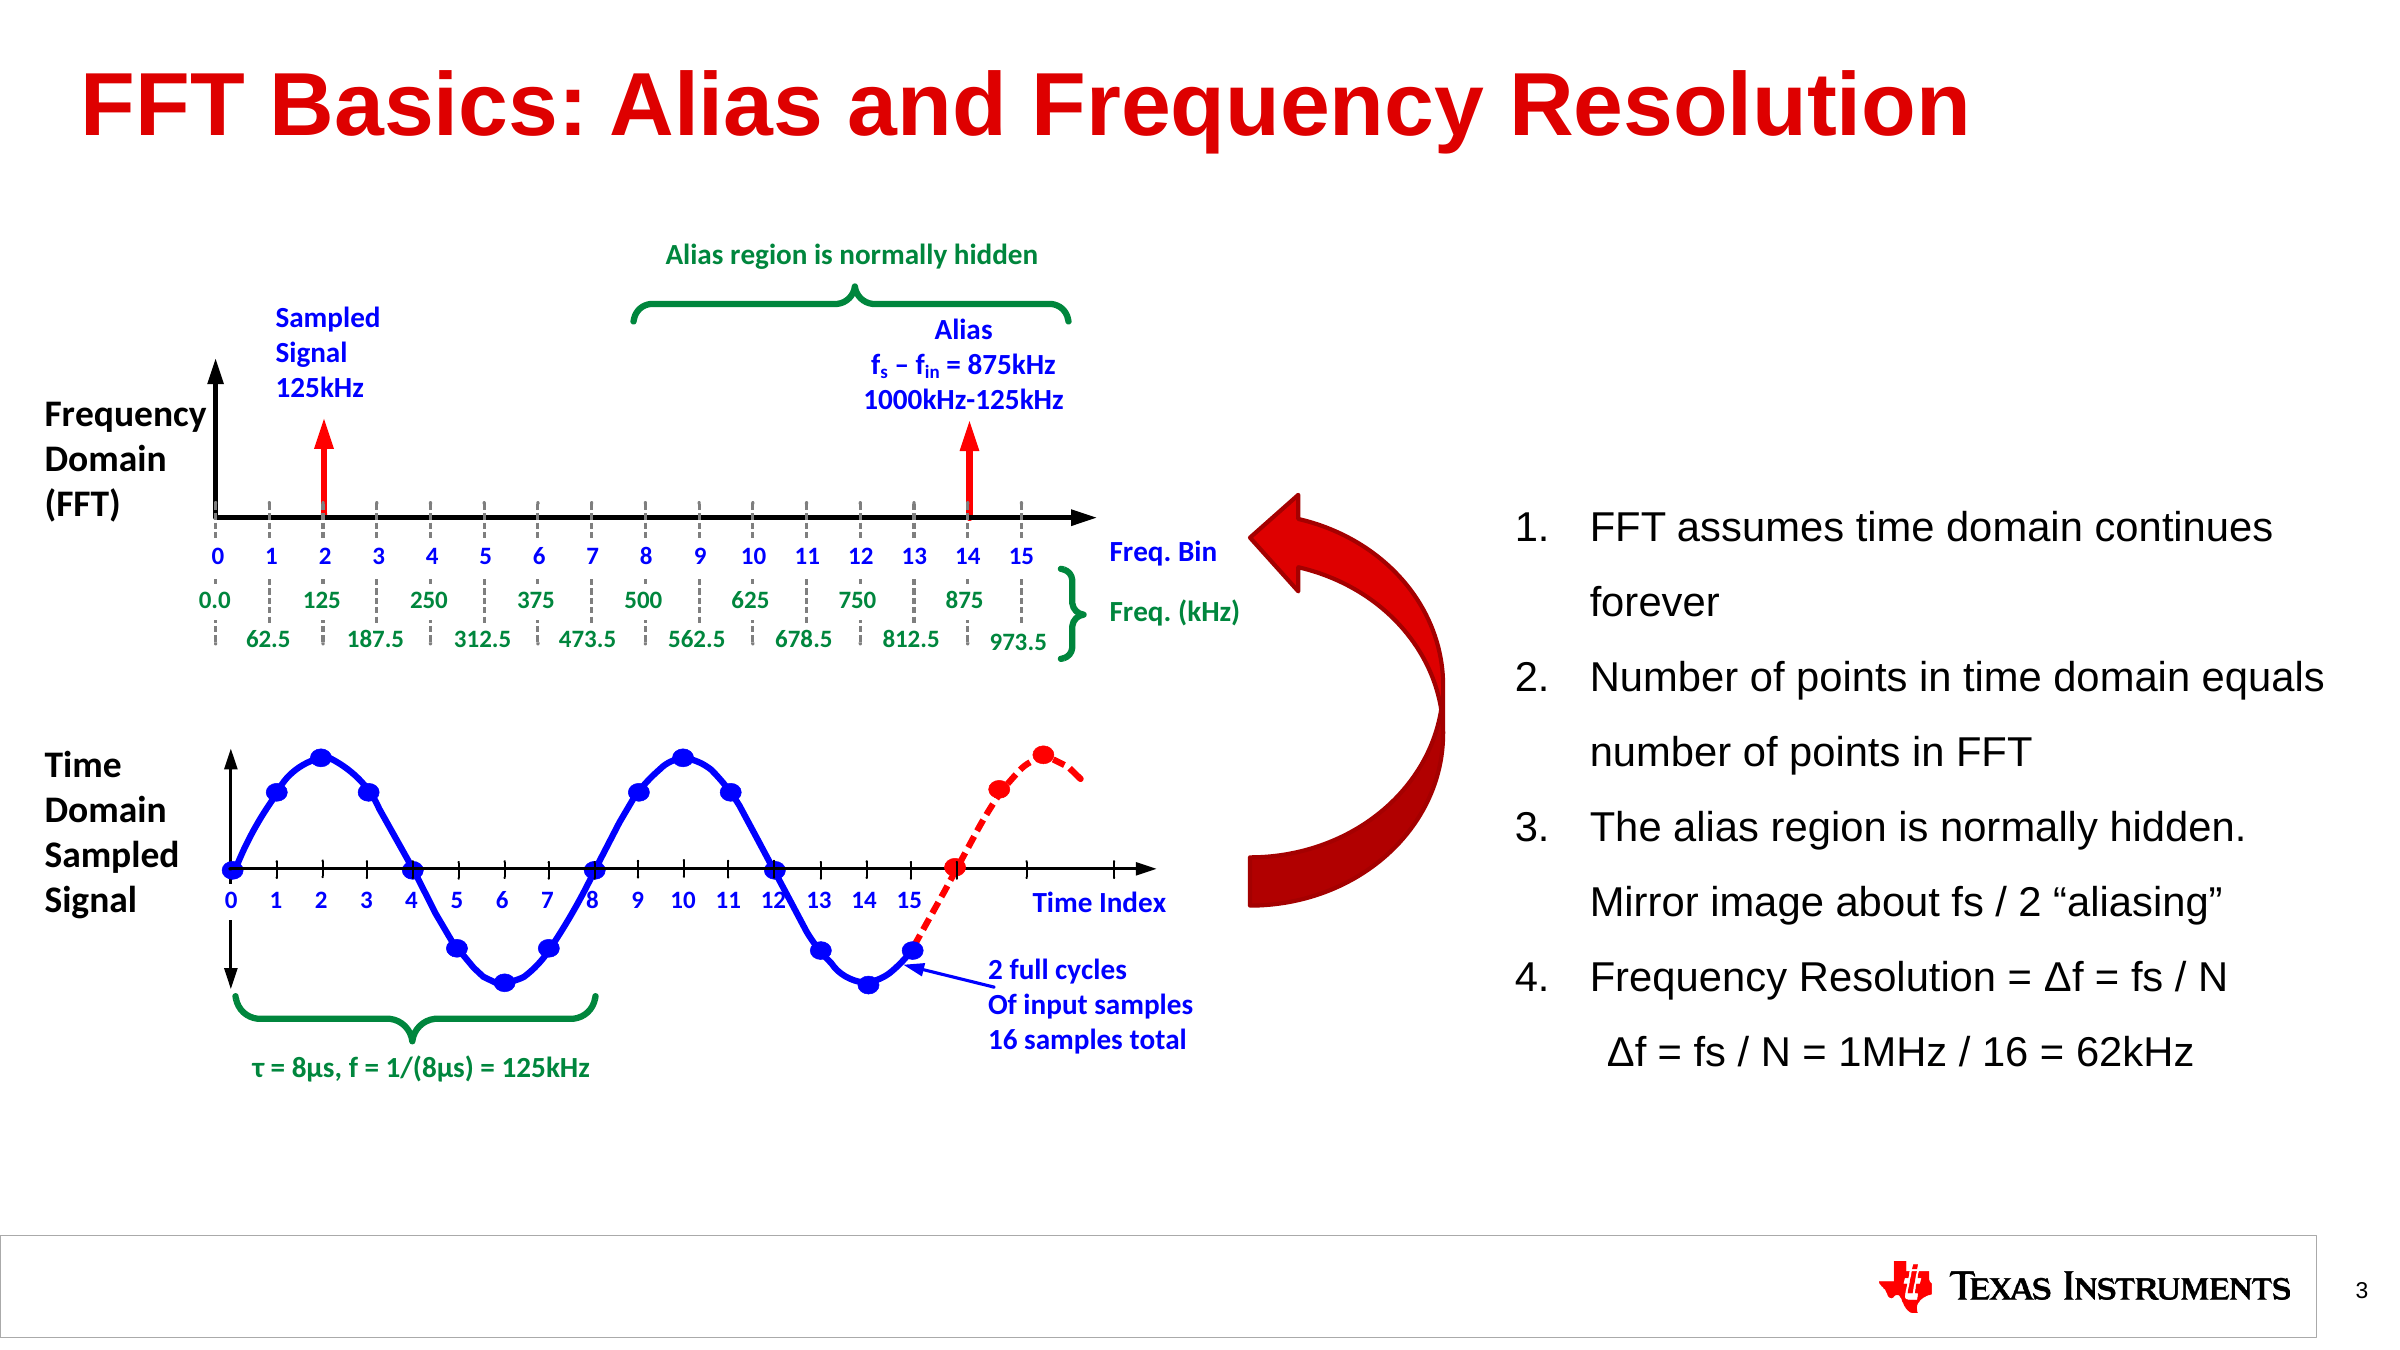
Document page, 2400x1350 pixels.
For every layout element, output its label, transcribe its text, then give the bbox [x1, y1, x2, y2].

slide_number 3 [1828, 1265, 2389, 1307]
picture [1879, 1261, 2290, 1265]
text_box FFT assumes time domain continues forever Number of points in time domain equals number of points in FFT The alias region is normally hidden. Mirror image about fs / 2 “aliasing” Frequency Resolution = Δf = fs / N Δf = fs / N = 1MHz / 16 = 62kHz [1500, 467, 2363, 1083]
title FFT Basics: Alias and Frequency Resolution [60, 27, 2282, 189]
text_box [41, 230, 1243, 1089]
picture [1879, 1307, 2290, 1313]
text_box [1248, 492, 1446, 908]
